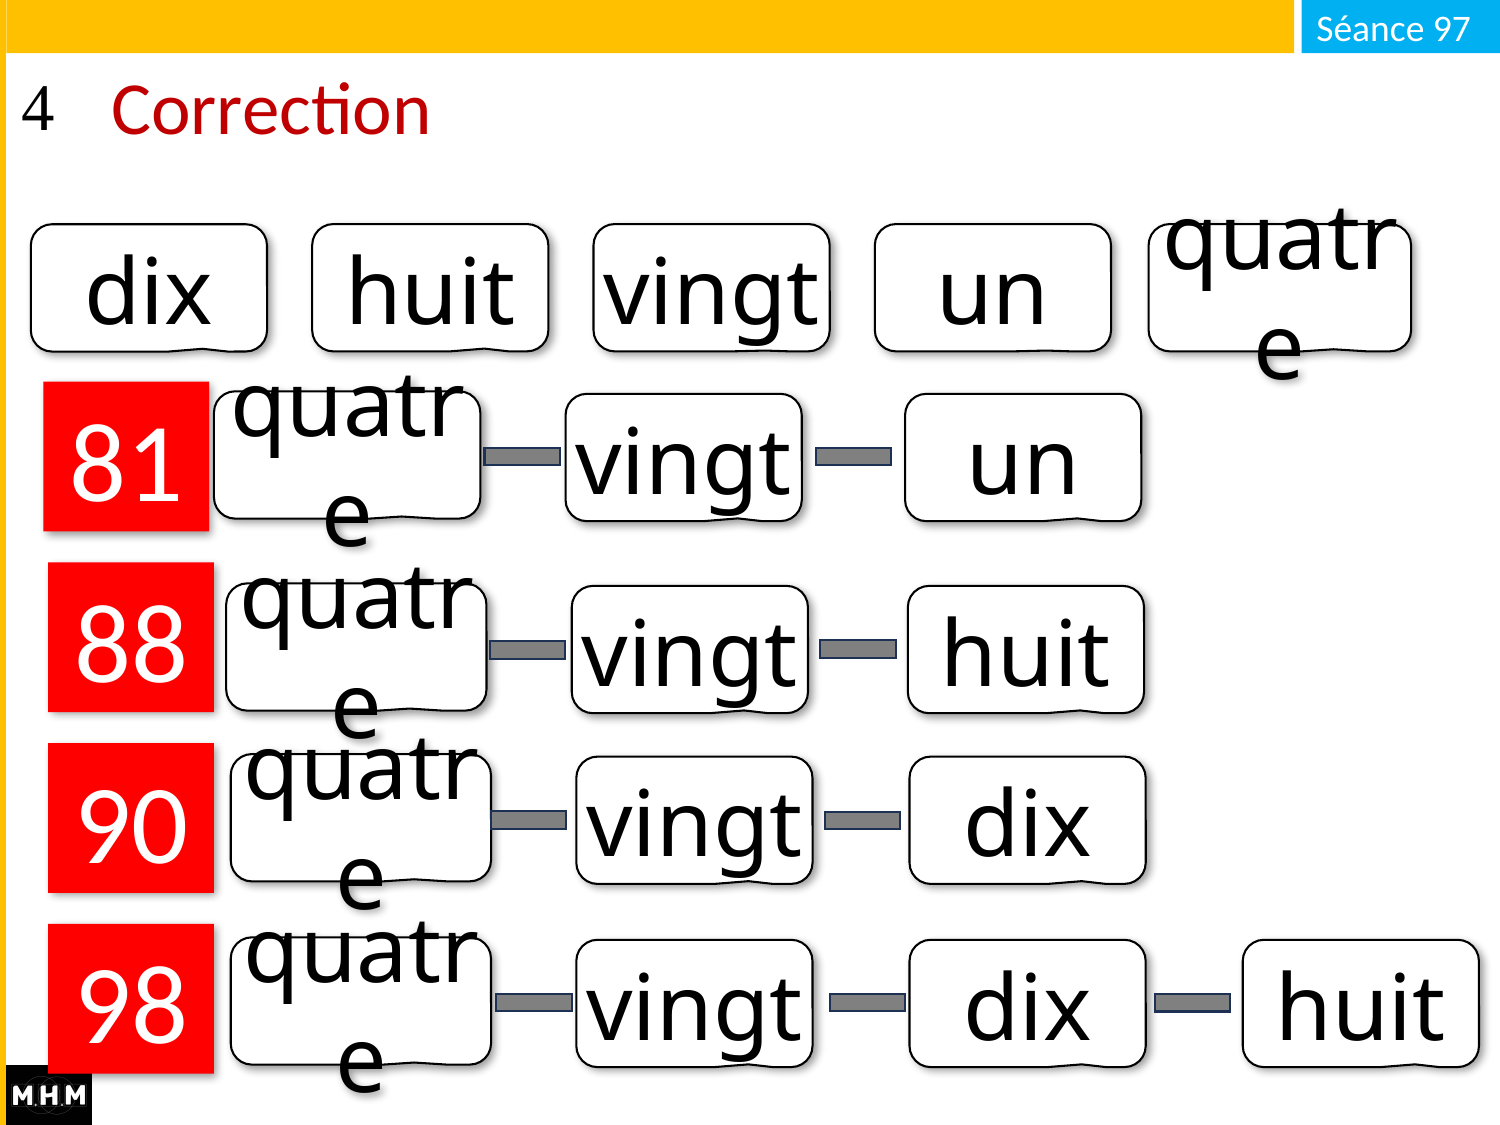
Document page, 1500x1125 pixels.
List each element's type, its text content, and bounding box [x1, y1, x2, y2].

text_box quatre [225, 582, 488, 712]
text_box quatre [212, 390, 482, 520]
text_box vingt [575, 938, 814, 1069]
text_box 88 [48, 562, 214, 713]
text_box quatre [229, 753, 493, 883]
text_box [490, 810, 567, 830]
text_box vingt [564, 392, 803, 523]
text_box vingt [575, 755, 814, 885]
text_box dix [908, 755, 1147, 885]
title Correction [96, 60, 1391, 160]
text_box [1154, 993, 1231, 1013]
text_box dix [29, 223, 269, 353]
text_box un [873, 223, 1113, 353]
text_box [829, 993, 906, 1012]
text_box [483, 447, 561, 466]
text_box dix [908, 938, 1147, 1069]
text_box quatre [1147, 223, 1413, 353]
text_box huit [1241, 938, 1481, 1069]
text_box un [904, 392, 1143, 523]
text_box vingt [570, 584, 810, 715]
text_box [495, 993, 573, 1012]
text_box quatre [229, 936, 493, 1066]
text_box 98 [48, 923, 214, 1074]
text_box 81 [43, 381, 210, 532]
picture [6, 1065, 92, 1125]
text_box huit [906, 584, 1146, 715]
text_box 90 [48, 743, 214, 893]
text_box vingt [592, 223, 831, 353]
text_box [824, 811, 901, 830]
text_box [489, 640, 566, 660]
text_box huit [311, 223, 550, 353]
text_box [819, 639, 897, 659]
text_box [815, 447, 892, 466]
